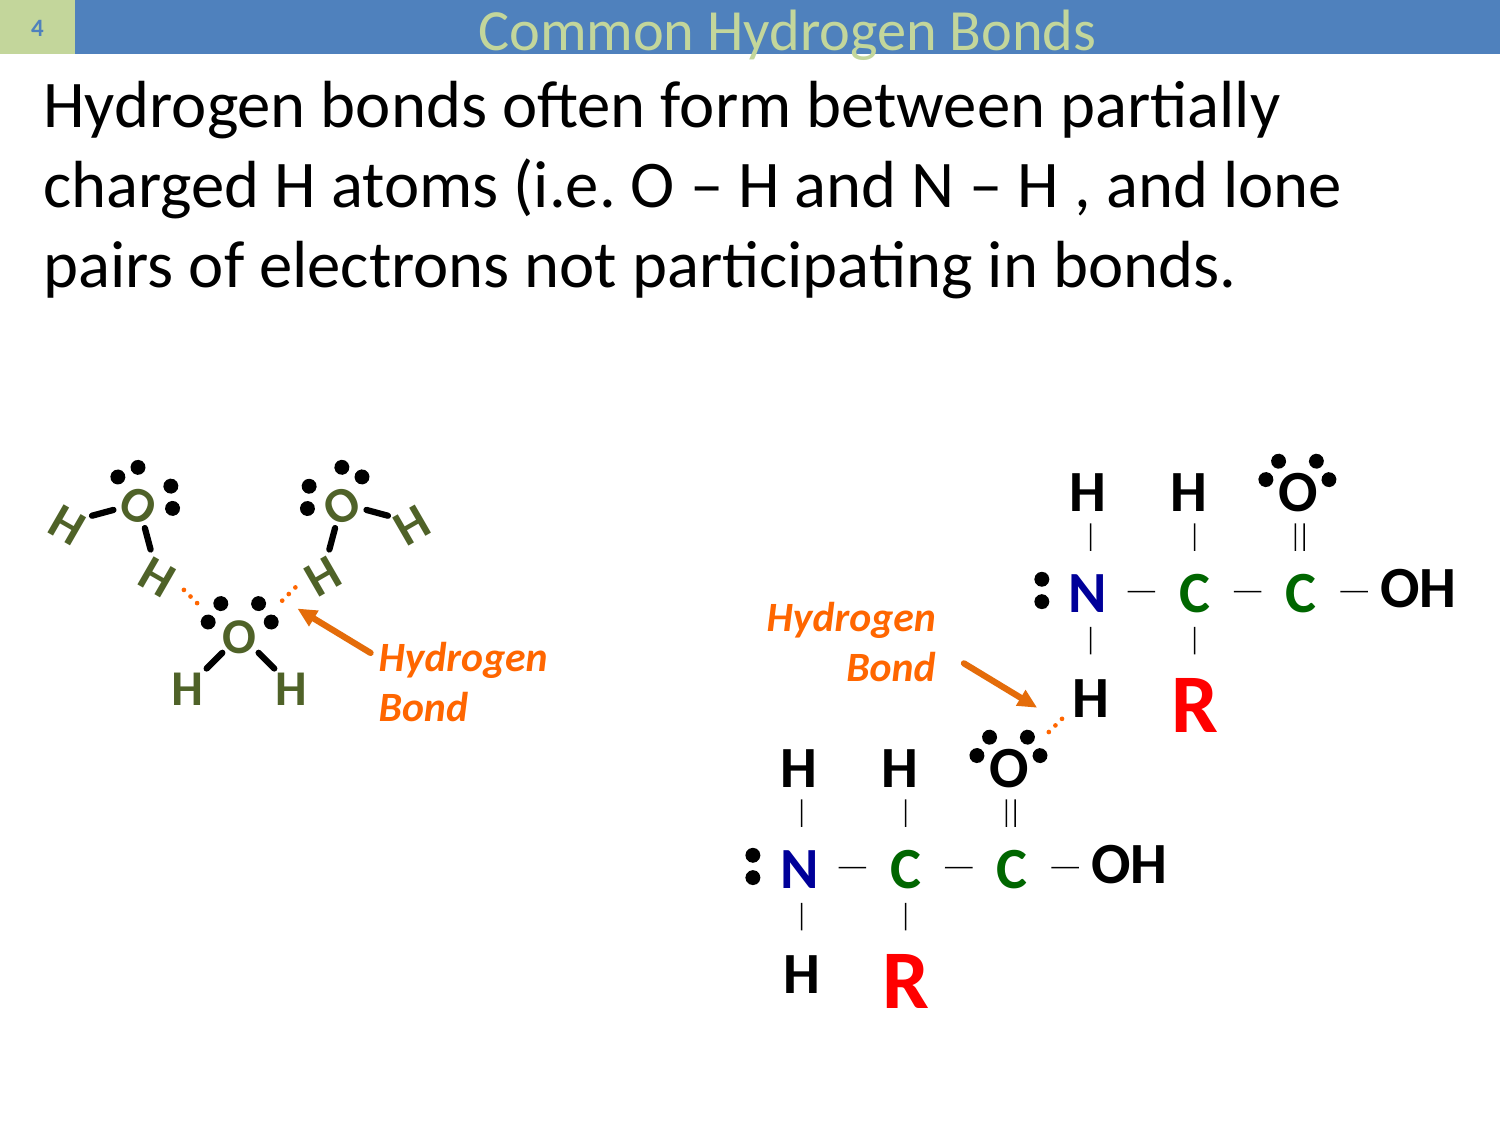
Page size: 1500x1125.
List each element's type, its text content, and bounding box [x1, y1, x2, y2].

title Common Hydrogen Bonds [75, 0, 1500, 54]
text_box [48, 457, 644, 762]
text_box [670, 445, 1487, 800]
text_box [740, 808, 1198, 1076]
text_box Hydrogen bonds often form between partially charged H atoms (i.e. O – H and N – H , and lone pairs of electrons not participating in bonds. [28, 53, 1443, 309]
